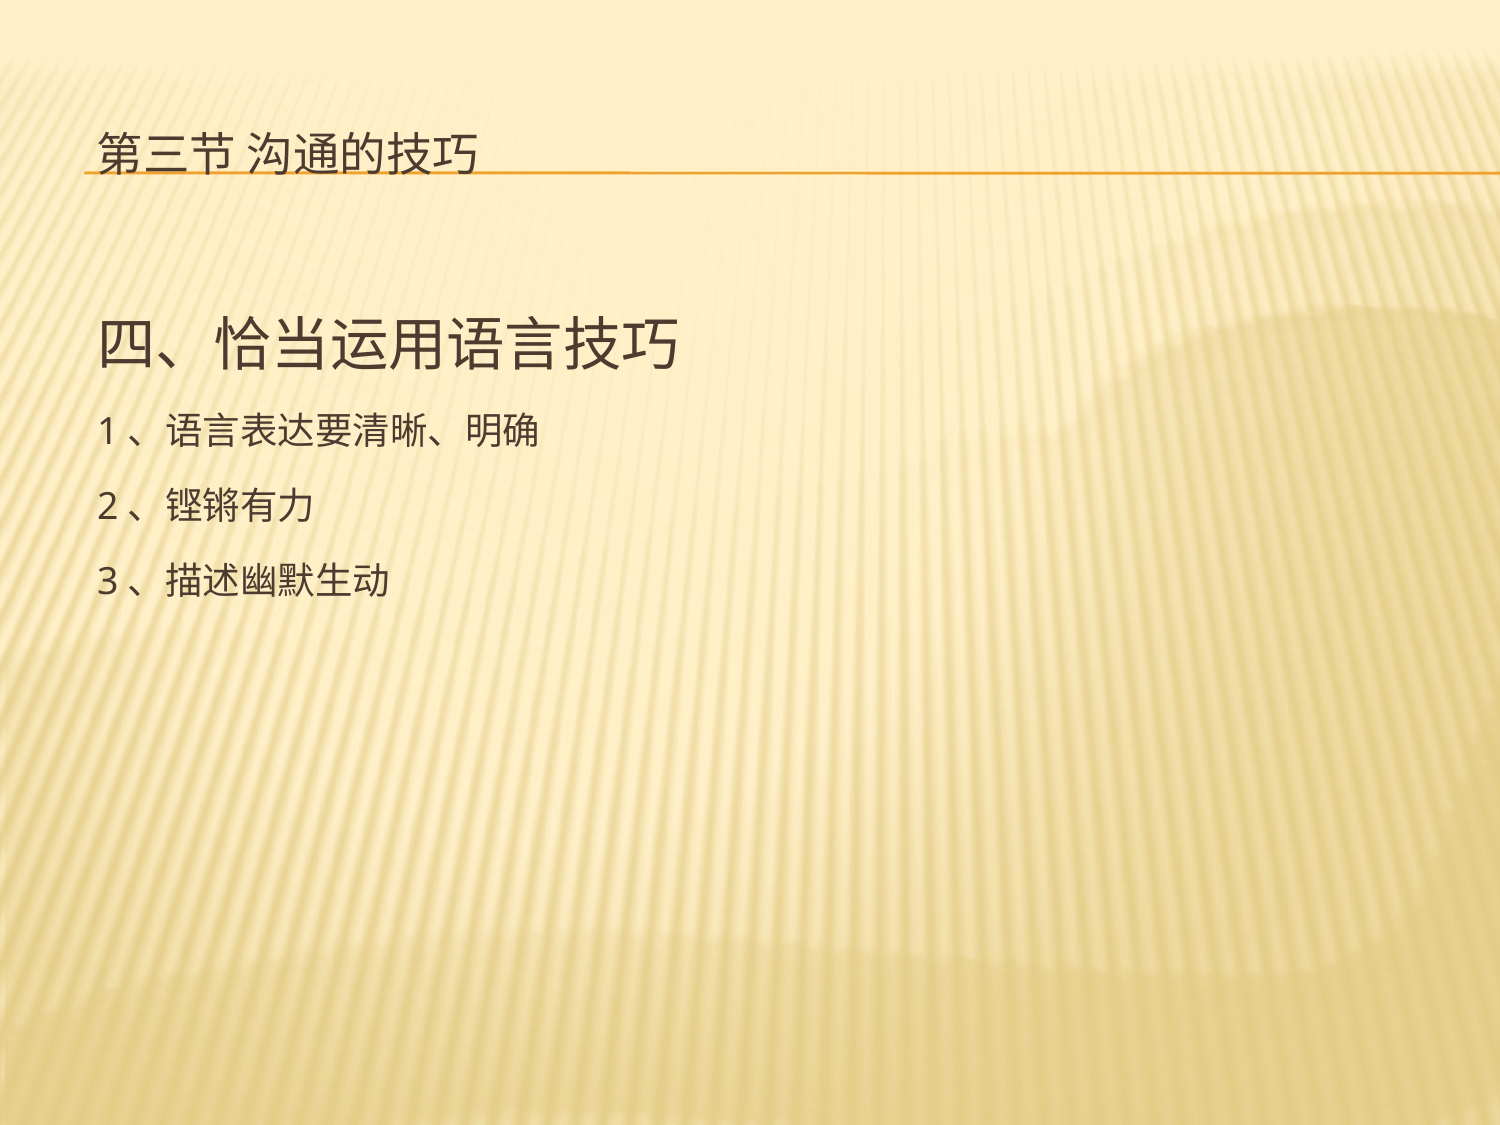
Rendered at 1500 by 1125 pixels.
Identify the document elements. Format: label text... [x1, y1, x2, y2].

list 四、恰当运用语言技巧 1、语言表达要清晰、明确 2、铿锵有力 3、描述幽默生动 [81, 264, 1433, 1060]
title 第三节 沟通的技巧 [82, 117, 1432, 245]
